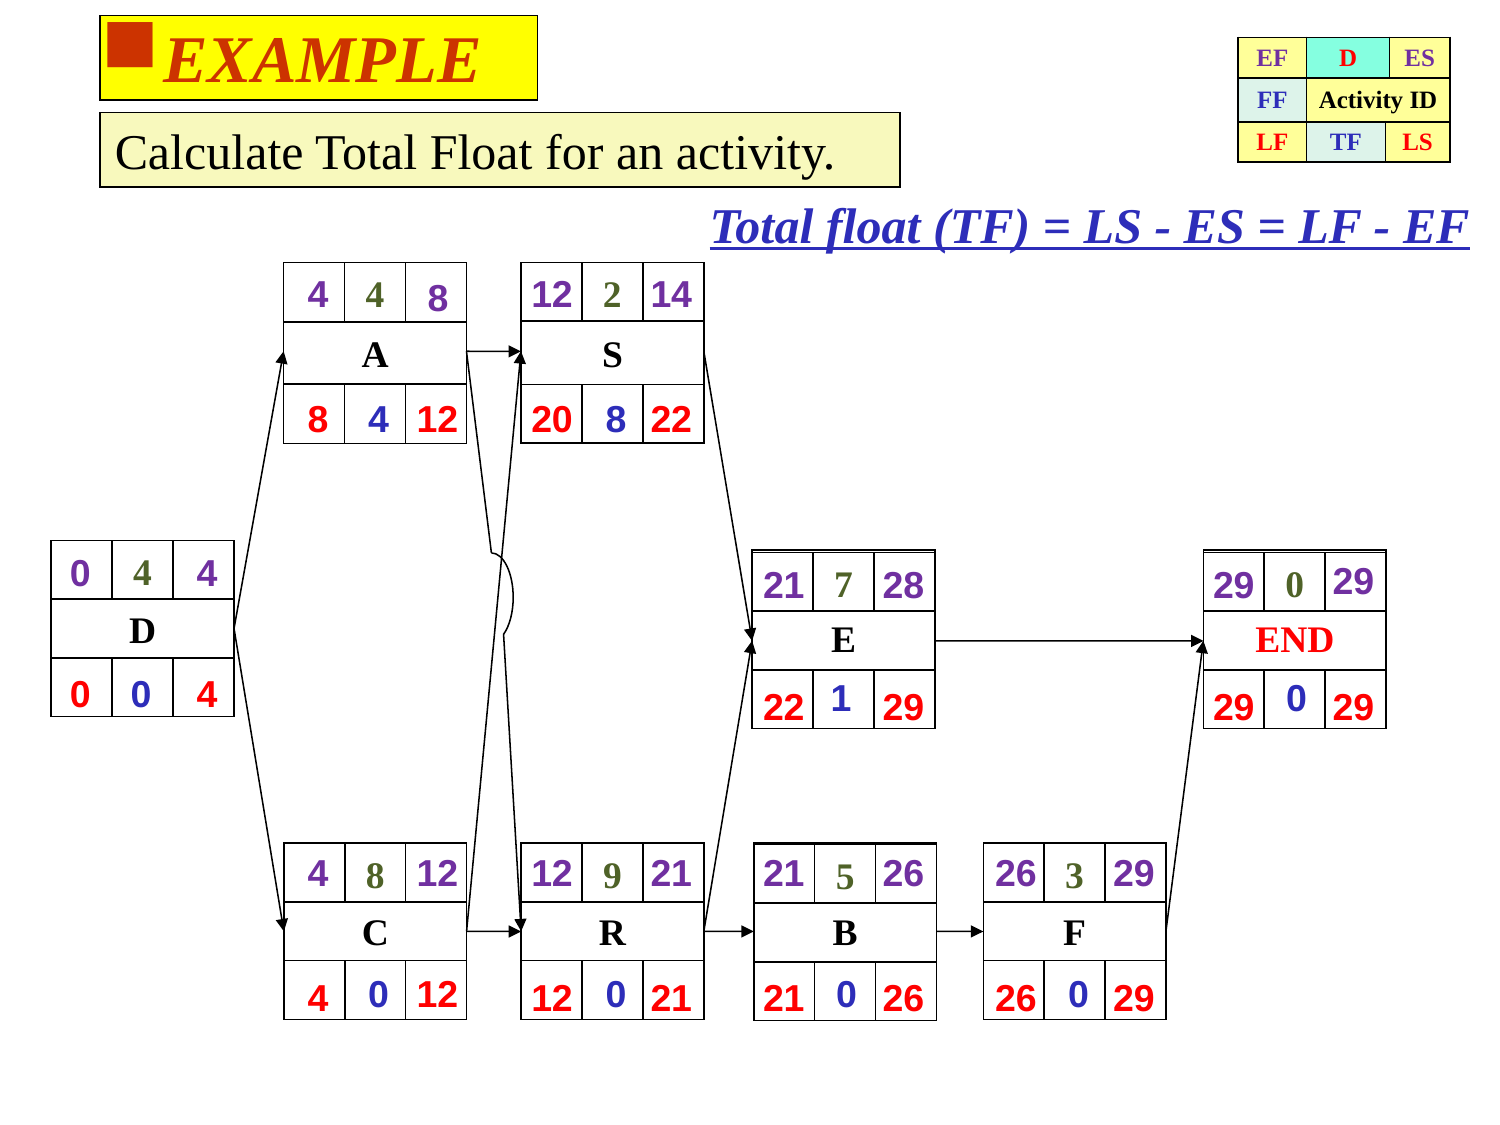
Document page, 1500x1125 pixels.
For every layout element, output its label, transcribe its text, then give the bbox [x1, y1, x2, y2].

title Example [99, 15, 538, 101]
table_header D [1307, 38, 1389, 77]
text_box Total float (TF) = LS - ES = LF - EF [694, 162, 1485, 262]
table_header ES [1390, 38, 1449, 77]
text_box Calculate Total Float for an activity. [99, 112, 900, 188]
table_cell FF [1239, 79, 1306, 121]
table_cell LS [1386, 123, 1449, 161]
table_cell LF [1239, 123, 1306, 161]
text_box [49, 262, 1395, 1026]
table_header EF [1239, 38, 1306, 77]
table_cell TF [1307, 123, 1385, 161]
table_cell Activity ID [1307, 79, 1449, 121]
